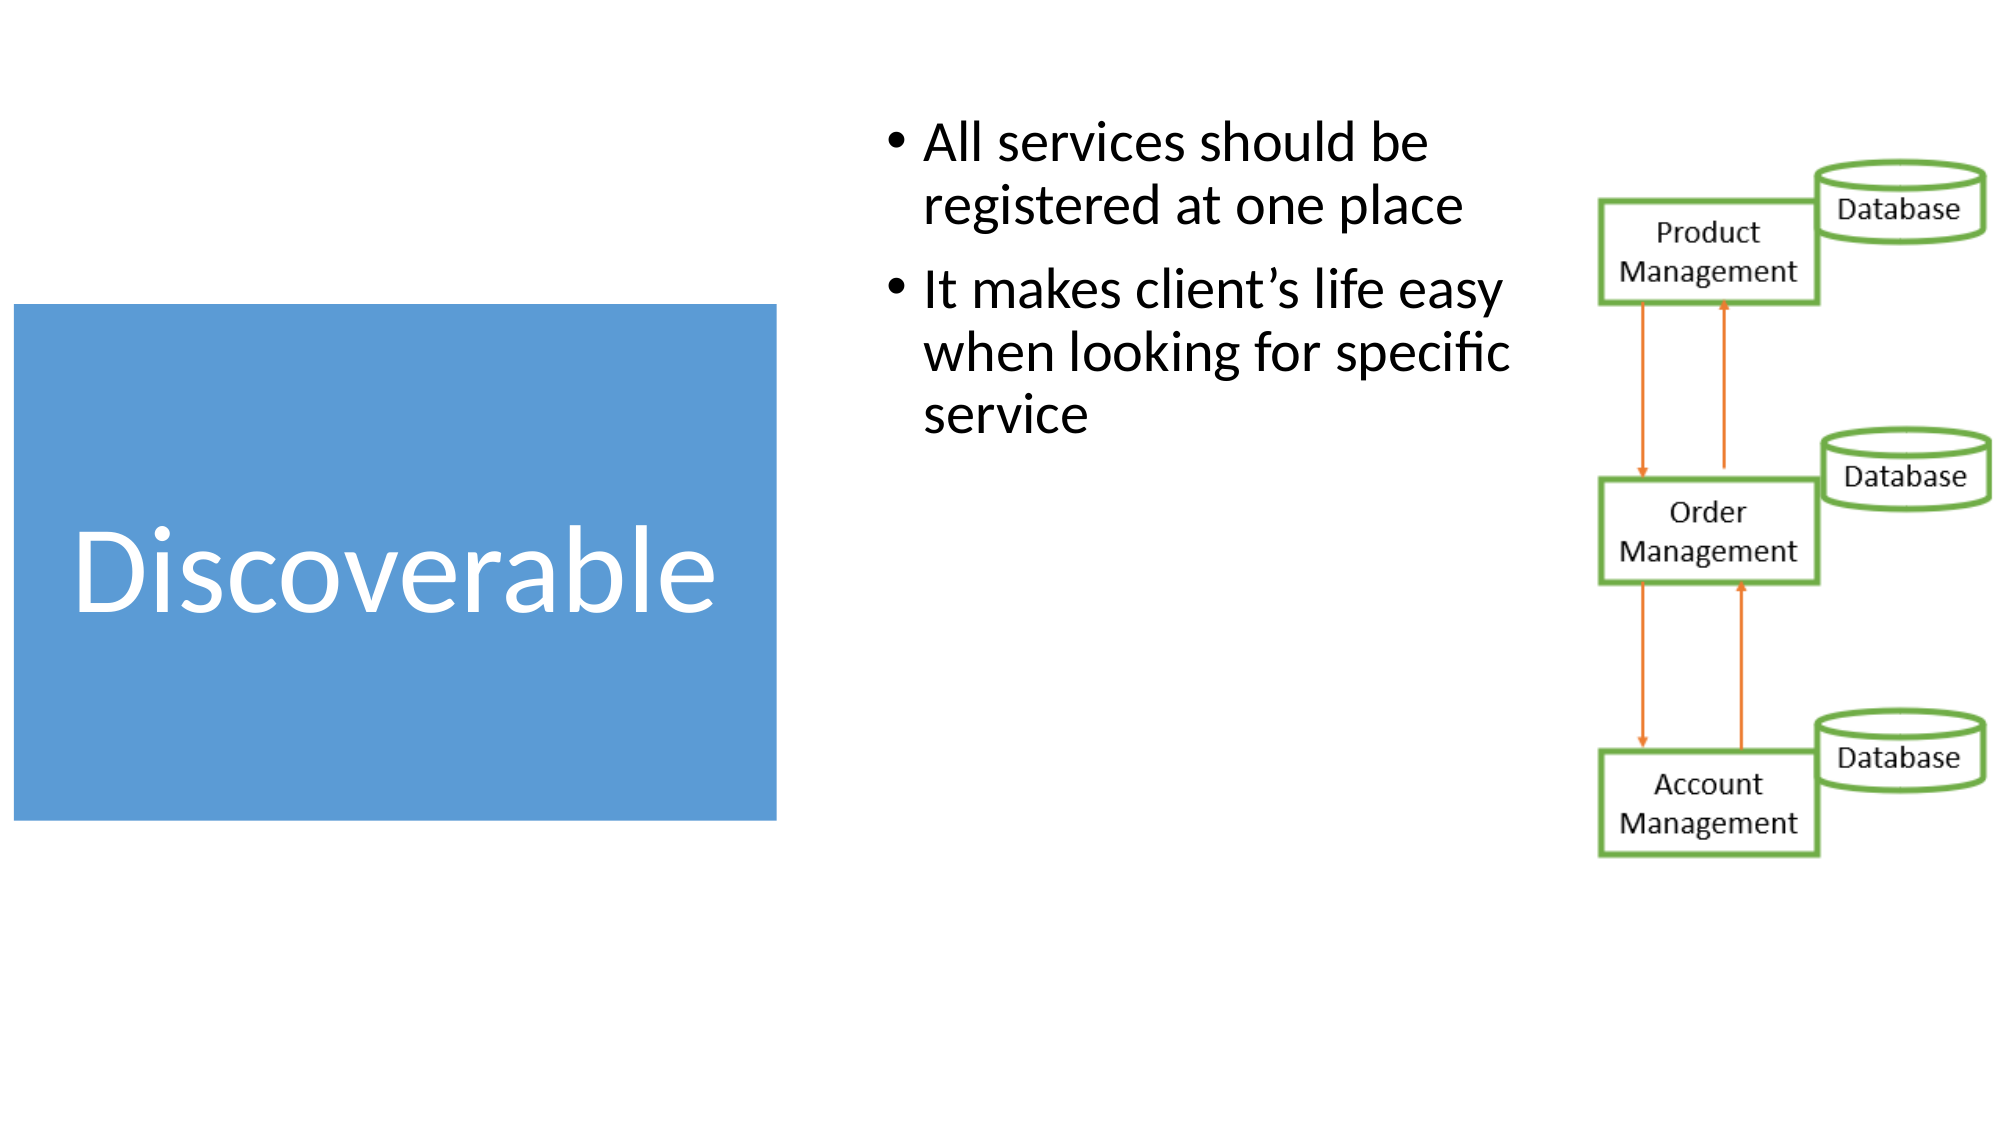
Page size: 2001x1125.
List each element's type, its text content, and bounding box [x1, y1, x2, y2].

list All services should be registered at one place It makes client’s life easy when looking for specific service [871, 103, 1583, 1014]
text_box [13, 304, 777, 821]
picture [1582, 135, 2000, 879]
